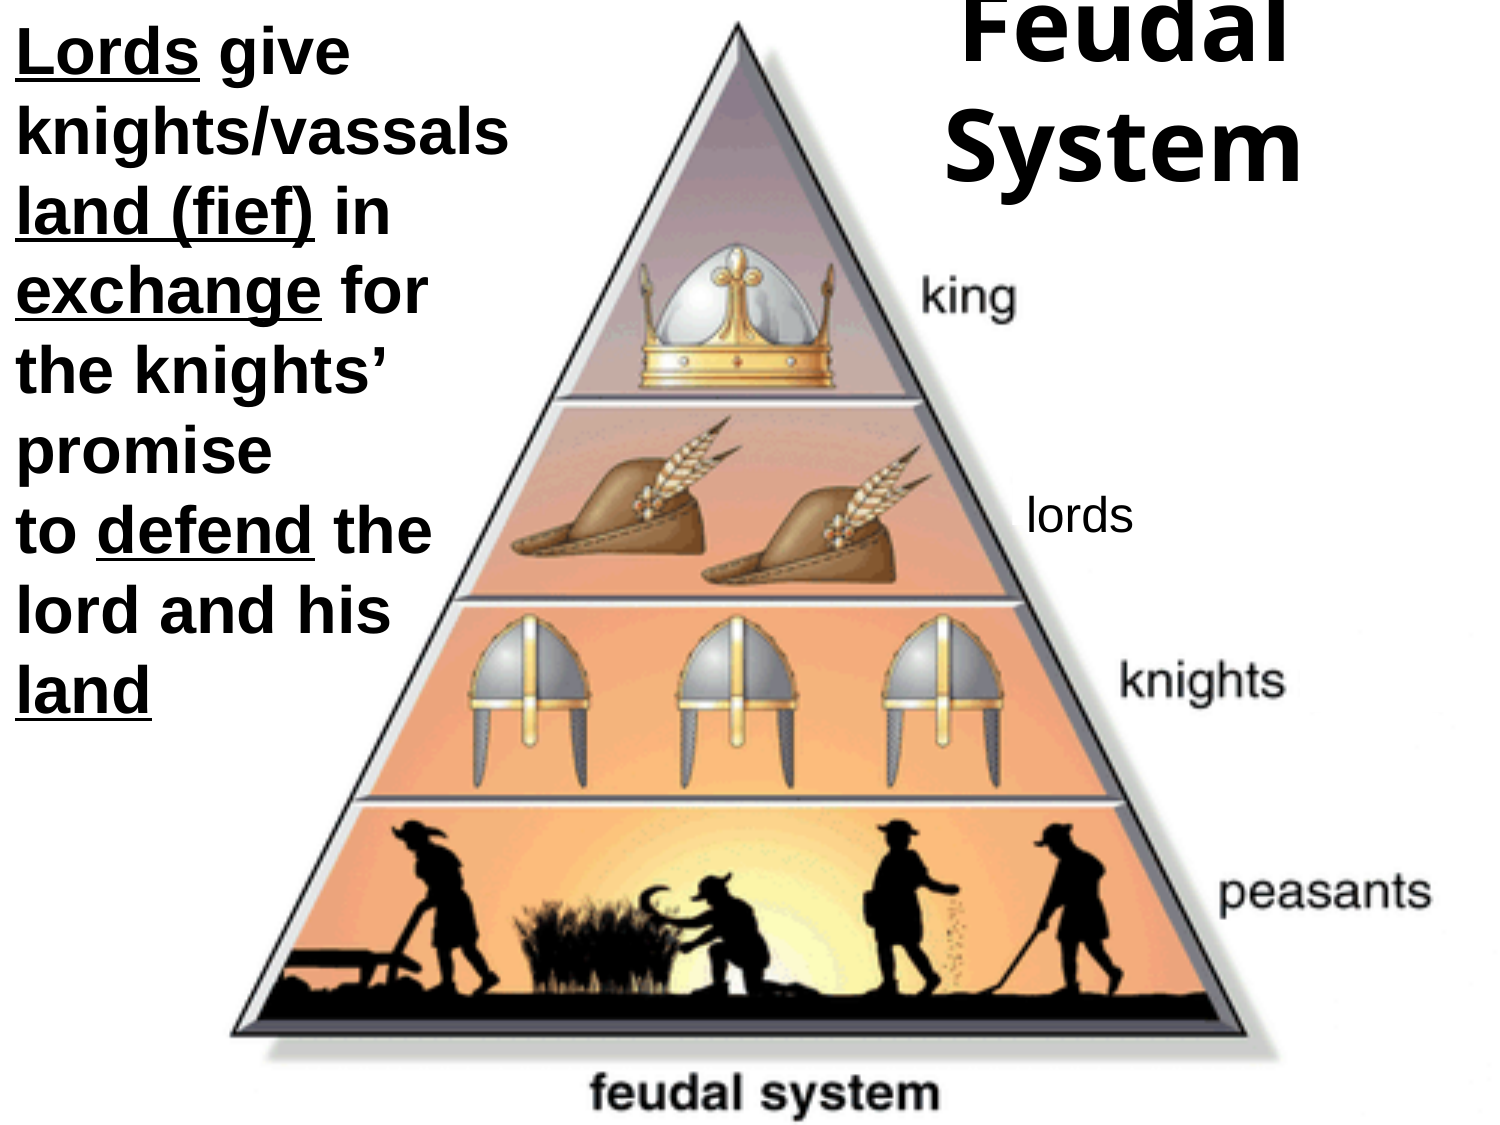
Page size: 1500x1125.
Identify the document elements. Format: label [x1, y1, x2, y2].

text_box [0, 0, 1500, 1125]
